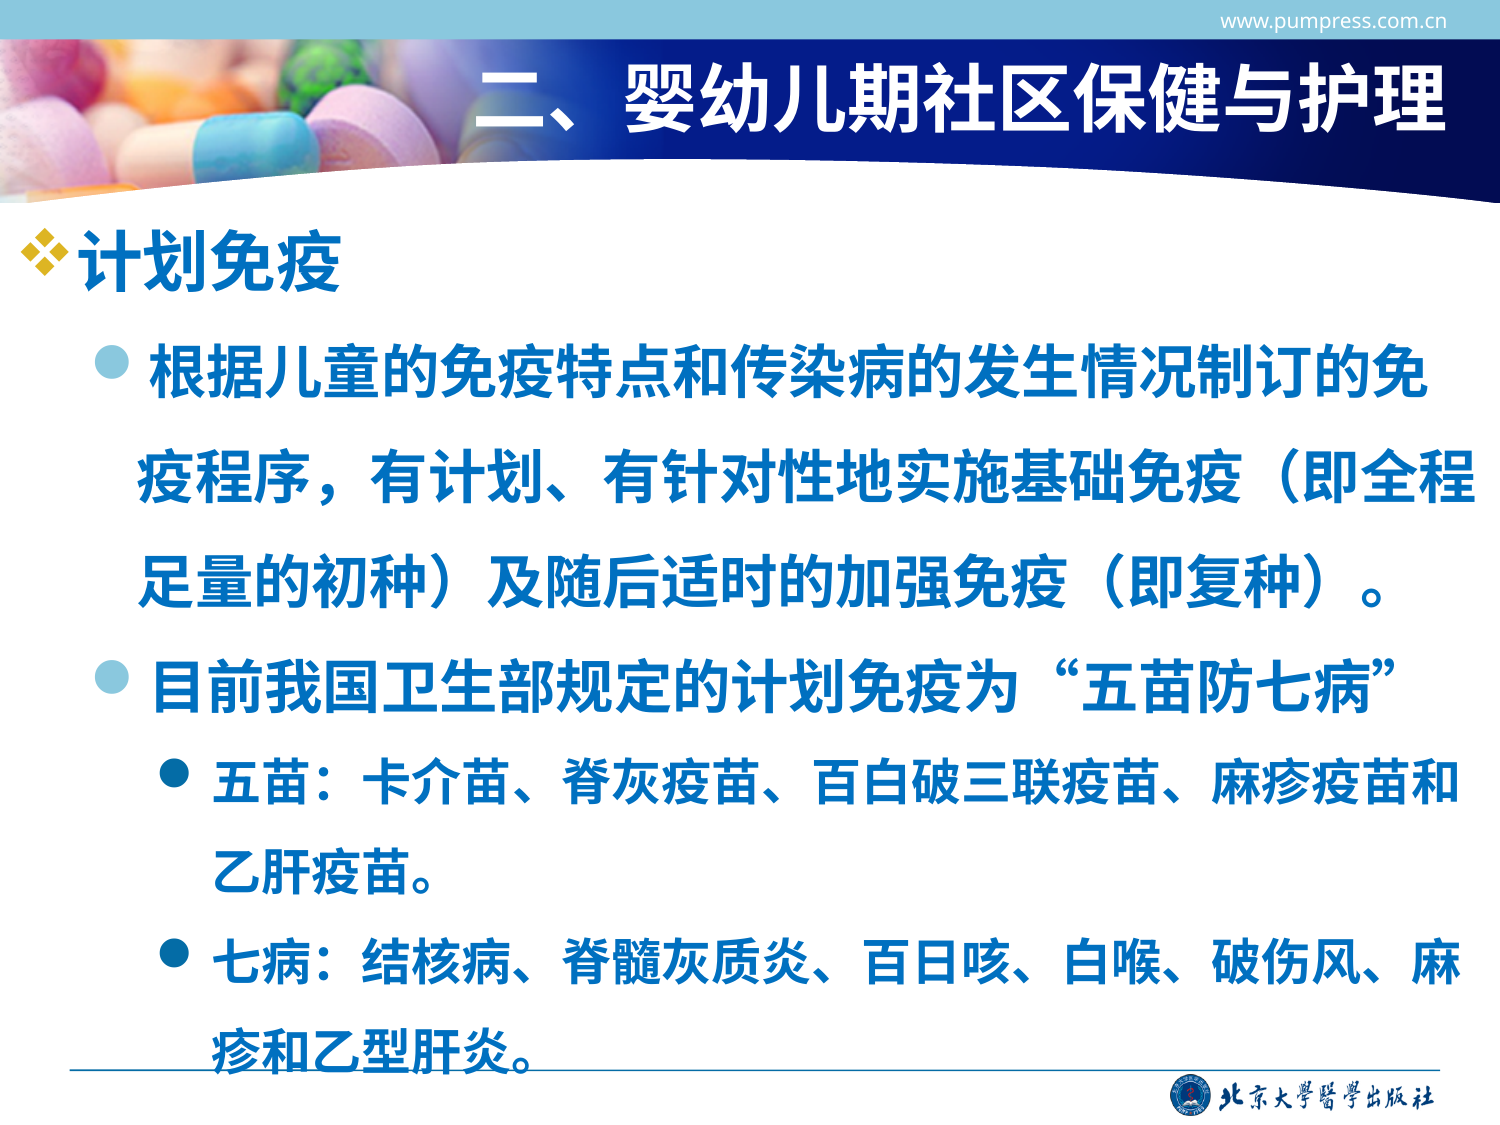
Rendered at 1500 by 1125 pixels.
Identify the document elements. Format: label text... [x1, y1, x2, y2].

title 二、婴幼儿期社区保健与护理 [137, 49, 1463, 143]
list 计划免疫 根据儿童的免疫特点和传染病的发生情况制订的免疫程序，有计划、有针对性地实施基础免疫（即全程足量的初种）及随后适时的加强免疫（即复种）。 目前我国卫生部规定的计划免疫为“五苗防七病” 五苗：卡介苗、脊灰疫苗、百白破三联疫苗、麻疹疫苗和乙肝疫苗。 七病：结核病、脊髓灰质炎、百日咳、白喉、破伤风、麻疹和乙型肝炎。 [0, 172, 1500, 1071]
slide_number www.pumpress.com.cn [1024, 0, 1463, 38]
picture [0, 40, 1500, 172]
picture [1170, 1074, 1436, 1118]
